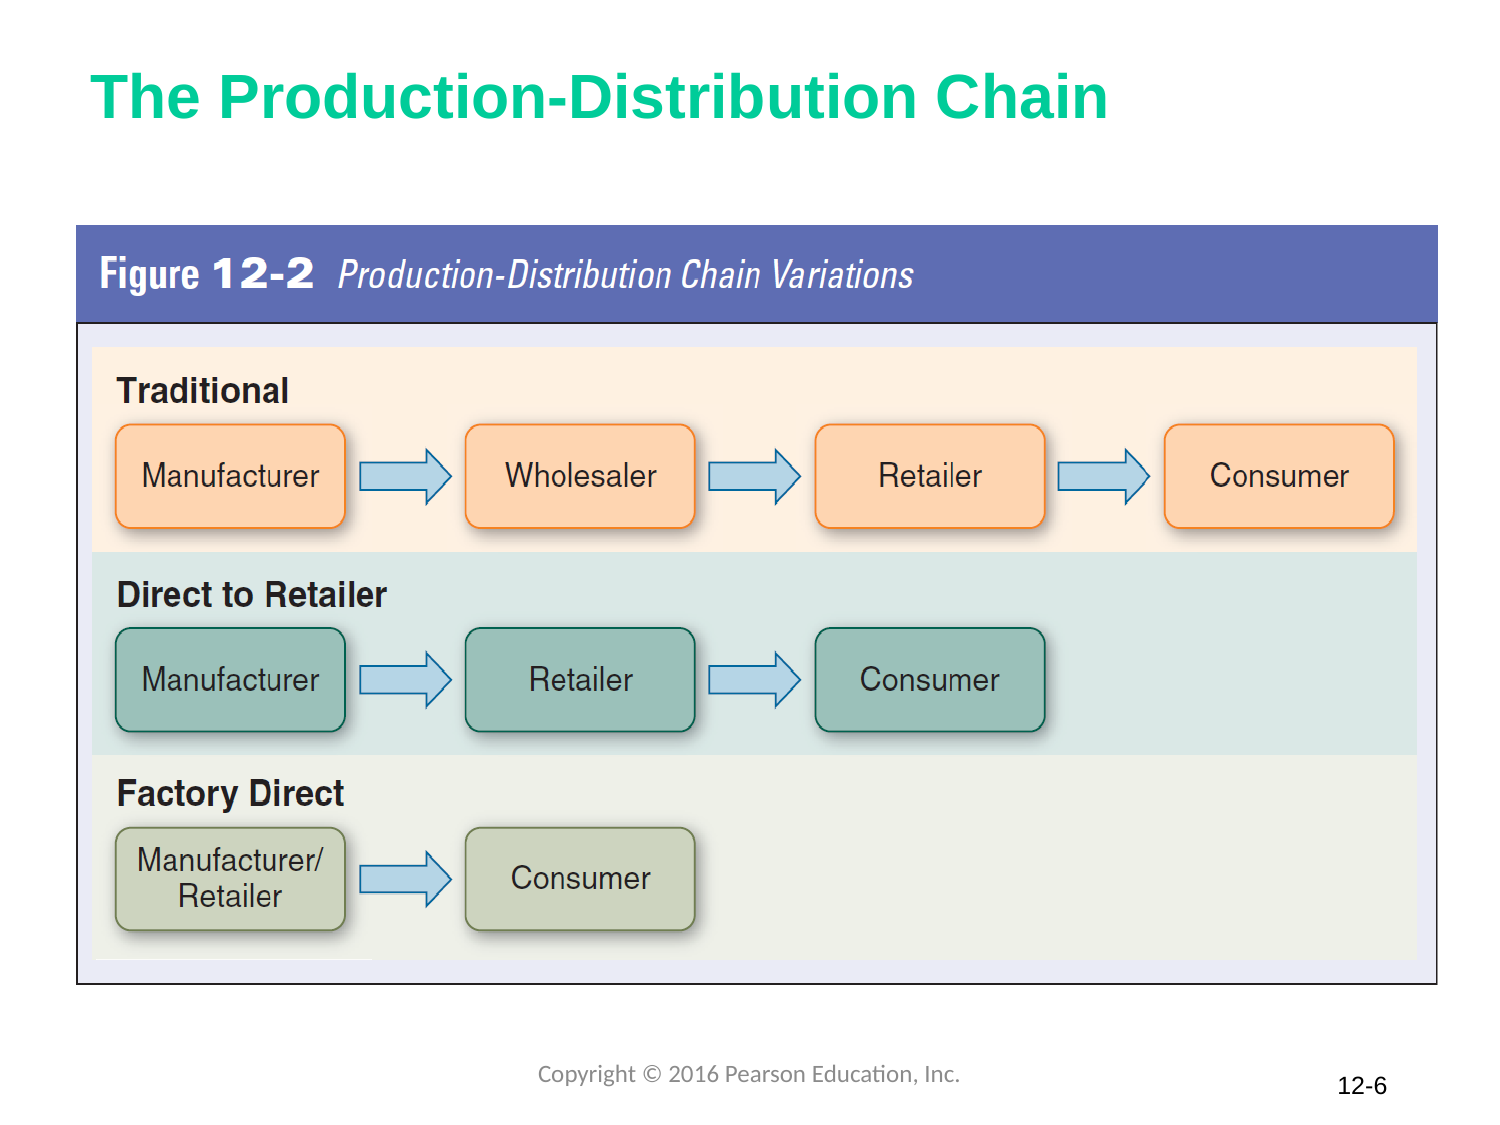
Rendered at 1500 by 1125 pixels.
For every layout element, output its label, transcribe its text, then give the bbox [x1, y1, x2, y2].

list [74, 224, 1438, 989]
title The Production-Distribution Chain [75, 0, 1425, 188]
footer Copyright © 2016 Pearson Education, Inc. [512, 1042, 988, 1103]
